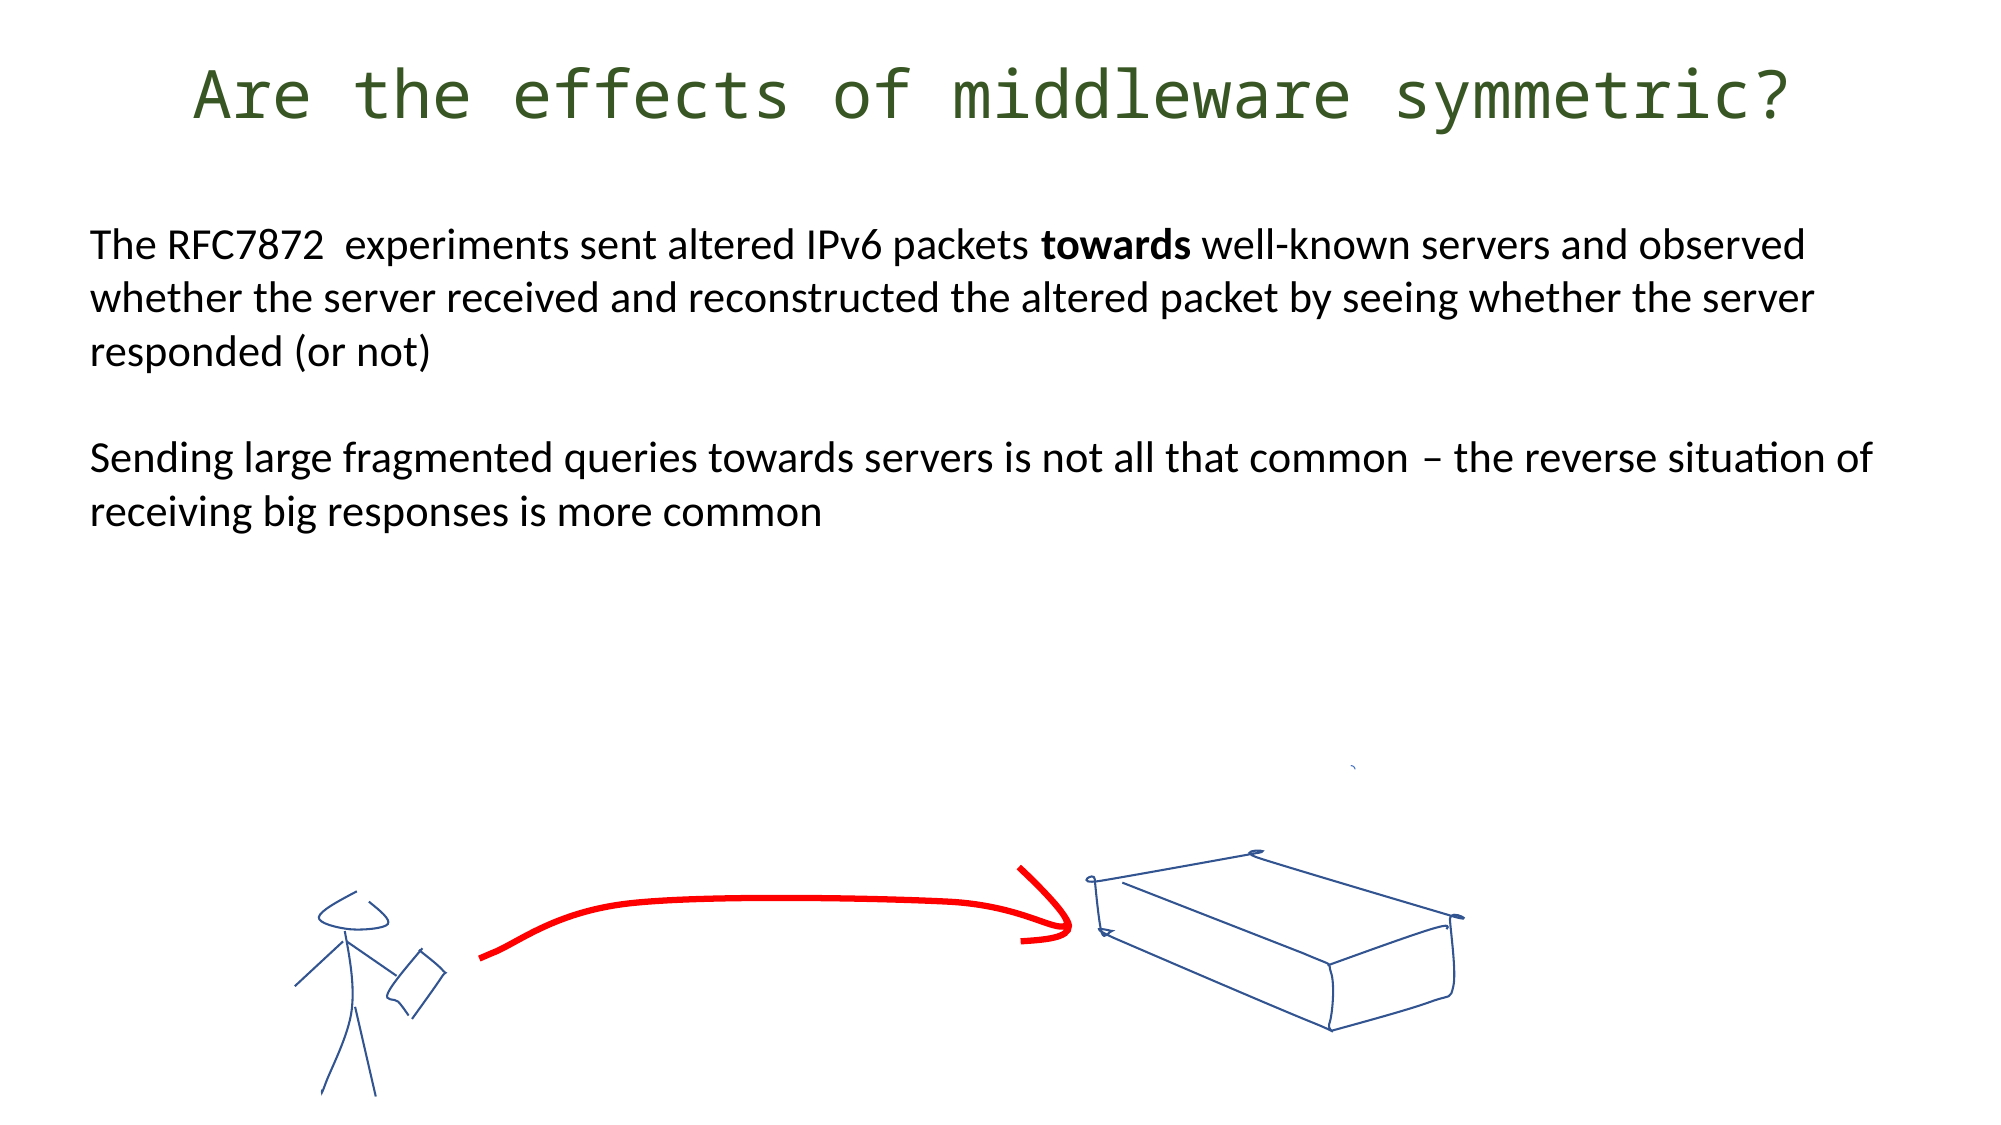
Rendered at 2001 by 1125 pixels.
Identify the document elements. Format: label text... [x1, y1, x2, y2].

text_box [385, 951, 418, 1017]
text_box [478, 866, 1070, 960]
text_box [1327, 924, 1449, 967]
text_box [320, 930, 354, 1096]
text_box Are the effects of middleware symmetric? [101, 44, 1884, 140]
text_box [345, 940, 398, 977]
text_box [1085, 849, 1466, 1033]
text_box [317, 890, 390, 931]
text_box The RFC7872 experiments sent altered IPv6 packets towards well-known servers and observed whether the server received and reconstructed the altered packet by seeing whether the server responded (or not) Sending large fragmented queries towards servers is not all that common – the reverse situation of receiving big responses is more common [75, 207, 1942, 649]
text_box [354, 1006, 377, 1097]
text_box [411, 949, 448, 1020]
text_box [294, 940, 344, 987]
